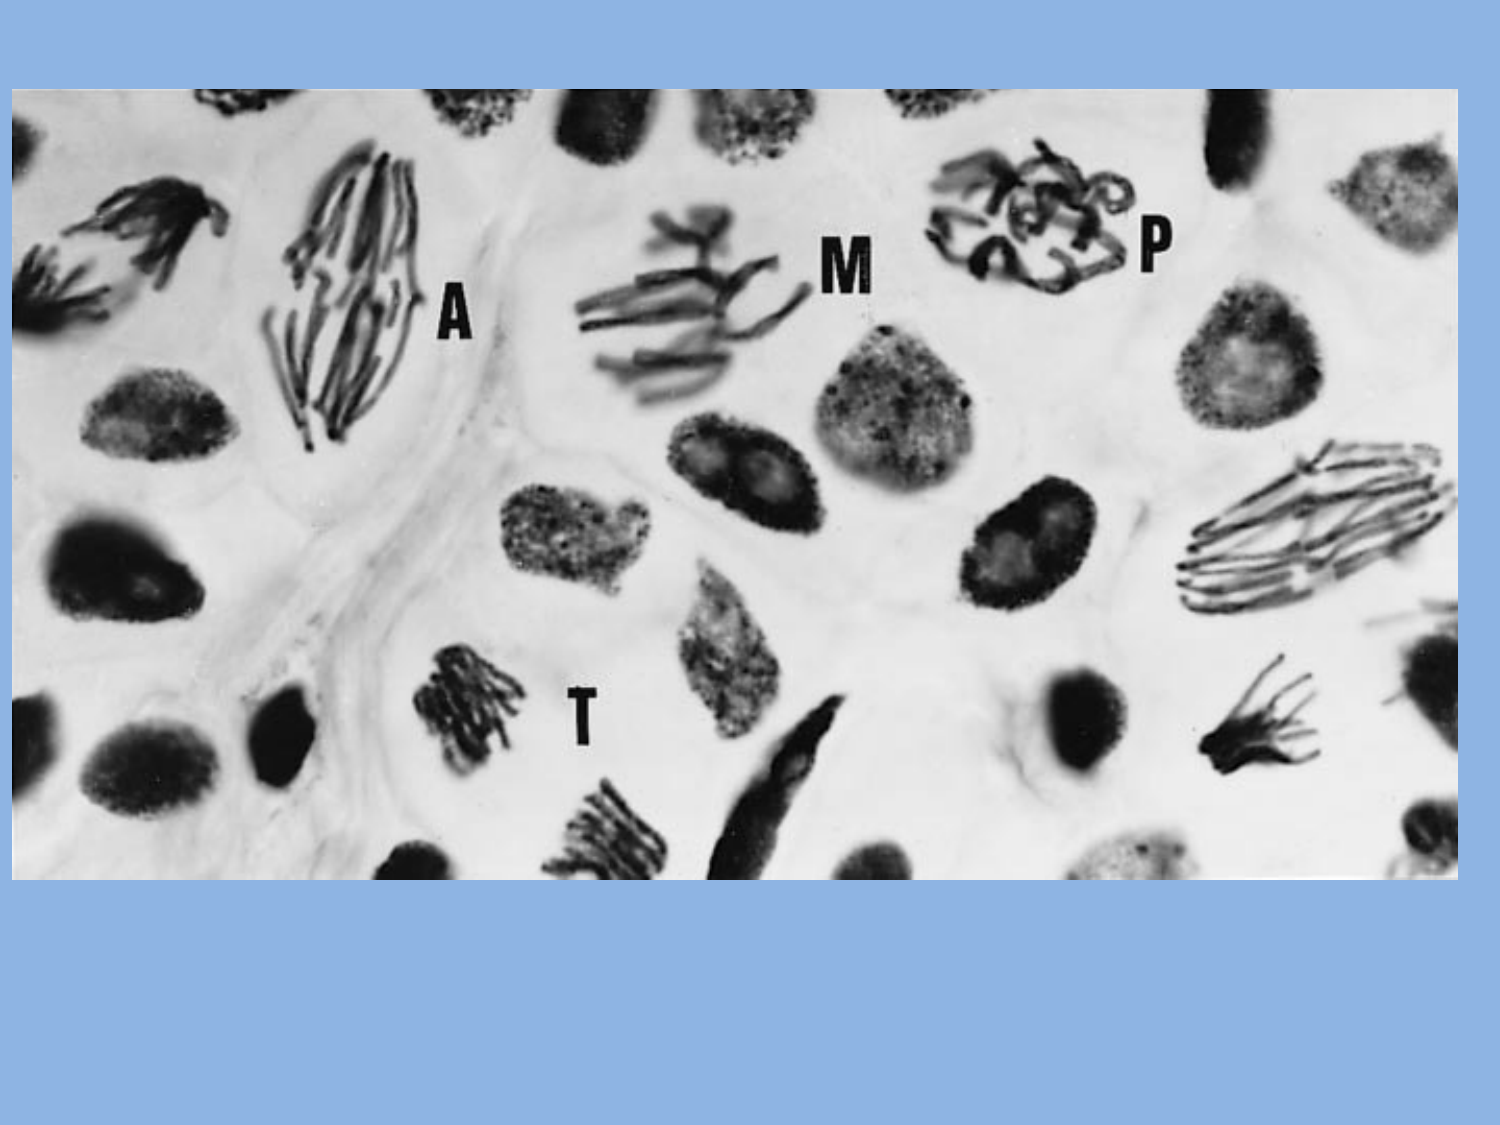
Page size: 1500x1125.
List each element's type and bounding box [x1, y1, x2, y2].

picture [11, 89, 1459, 880]
